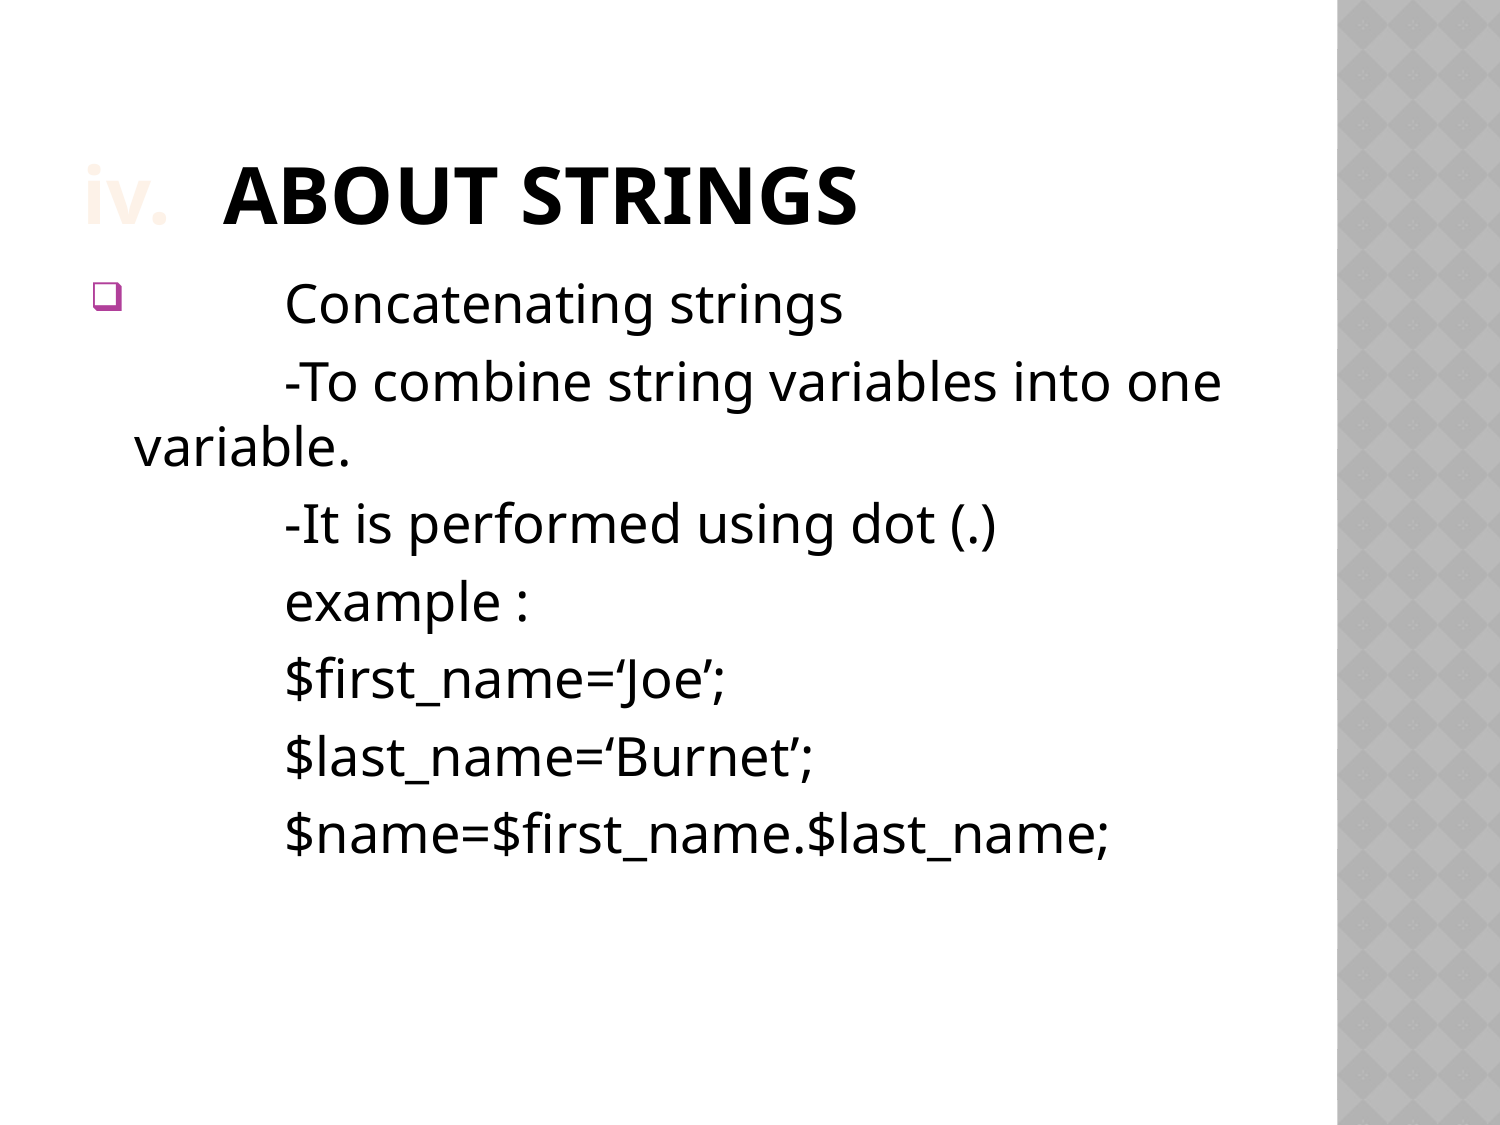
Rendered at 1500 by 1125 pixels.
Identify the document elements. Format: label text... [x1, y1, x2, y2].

title About Strings [75, 52, 1263, 240]
list Concatenating strings -To combine string variables into one variable. -It is performed using dot (.) example : $first_name=‘Joe’; $last_name=‘Burnet’; $name=$first_name.$last_name; [75, 262, 1425, 1043]
